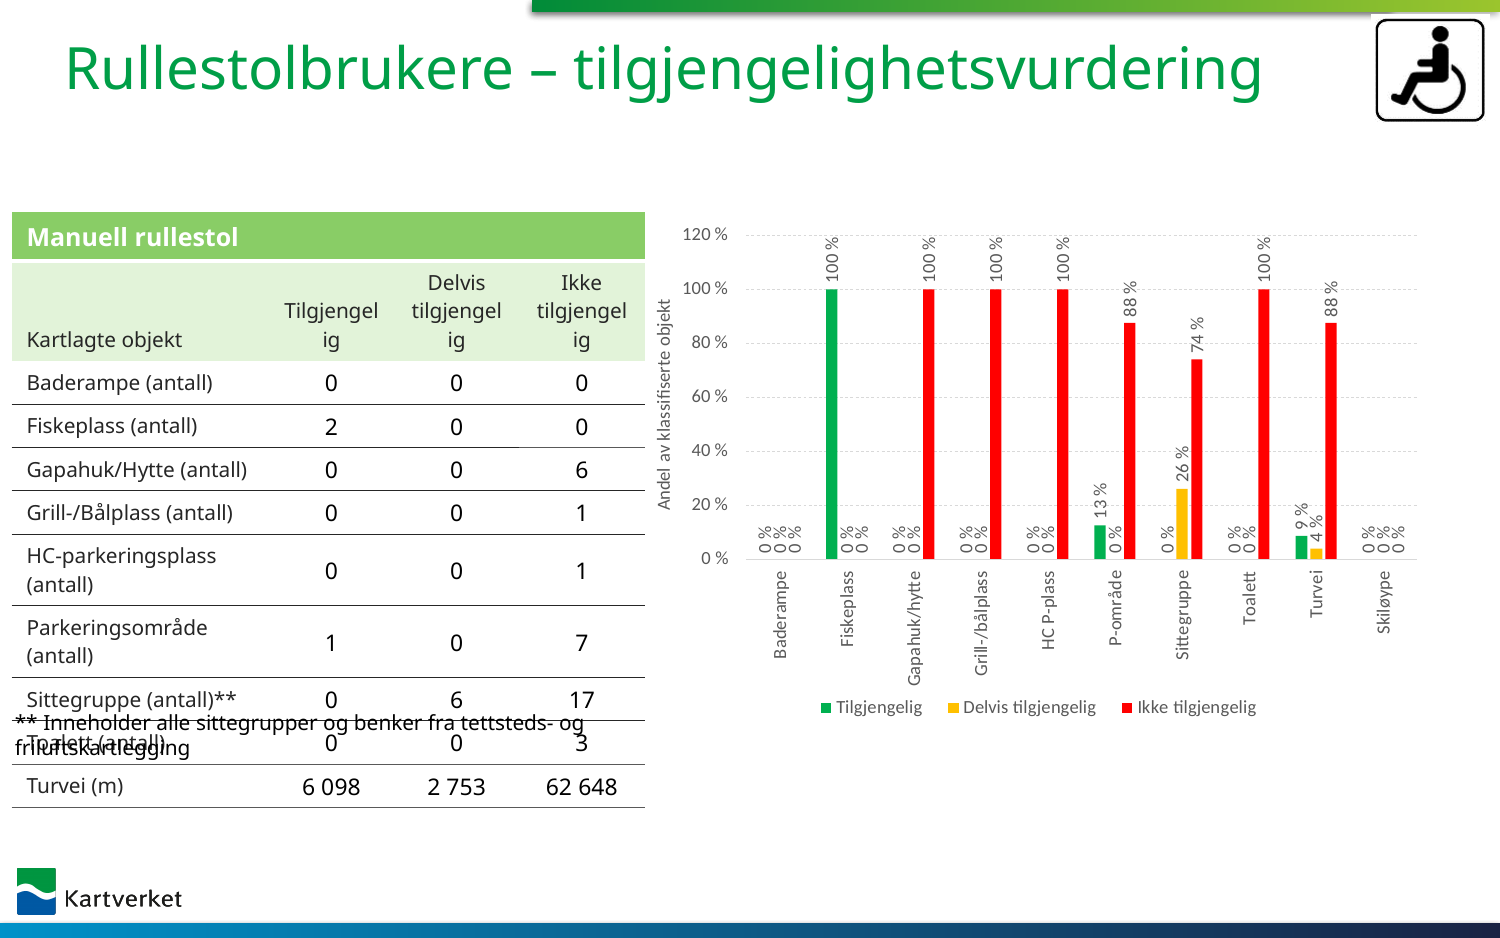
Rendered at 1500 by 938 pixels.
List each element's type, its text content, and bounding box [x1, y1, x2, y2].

table_cell 1 [519, 491, 638, 534]
table_cell Grill-/Bålplass (antall) [12, 491, 269, 534]
table_cell 6 098 [269, 768, 394, 807]
table_cell 0 [269, 535, 394, 605]
table_cell 0 [519, 405, 638, 447]
picture [643, 218, 1427, 728]
table_cell 0 [394, 535, 519, 605]
table_cell 1 [519, 535, 638, 605]
table_cell HC-parkeringsplass (antall) [12, 535, 269, 605]
text_box Rullestolbrukere – tilgjengelighetsvurdering [49, 12, 1372, 109]
table_cell 1 [269, 606, 394, 677]
table_cell 0 [519, 361, 638, 404]
table_cell Ikke tilgjengelig [519, 263, 638, 361]
table_cell Gapahuk/Hytte (antall) [12, 448, 269, 490]
table_cell Fiskeplass (antall) [12, 405, 269, 447]
table_cell Turvei (m) [12, 768, 269, 807]
table_cell 2 [269, 405, 394, 447]
picture [1371, 13, 1491, 127]
table_cell 0 [394, 361, 519, 404]
table_cell 7 [519, 606, 638, 677]
table_cell 0 [269, 678, 394, 702]
table_cell 0 [394, 405, 519, 447]
table_cell Delvis tilgjengelig [394, 263, 519, 361]
table_cell Sittegruppe (antall)** [12, 678, 269, 702]
table_cell Tilgjengelig [269, 263, 394, 361]
table_cell 17 [519, 678, 638, 702]
text_box ** Inneholder alle sittegrupper og benker fra tettsteds- og friluftskartlegging [0, 702, 745, 768]
table_cell Kartlagte objekt [12, 263, 269, 361]
table_header Manuell rullestol [12, 212, 645, 259]
table_cell 0 [269, 491, 394, 534]
table_cell 62 648 [519, 768, 645, 807]
table_cell 6 [519, 448, 638, 490]
table_cell 0 [394, 448, 519, 490]
table_cell 2 753 [394, 768, 519, 807]
table_cell 0 [269, 361, 394, 404]
table_cell 0 [394, 491, 519, 534]
table_cell 6 [394, 678, 519, 702]
table_cell 0 [394, 606, 519, 677]
table_cell Parkeringsområde (antall) [12, 606, 269, 677]
table_cell 0 [269, 448, 394, 490]
table_cell Baderampe (antall) [12, 361, 269, 404]
